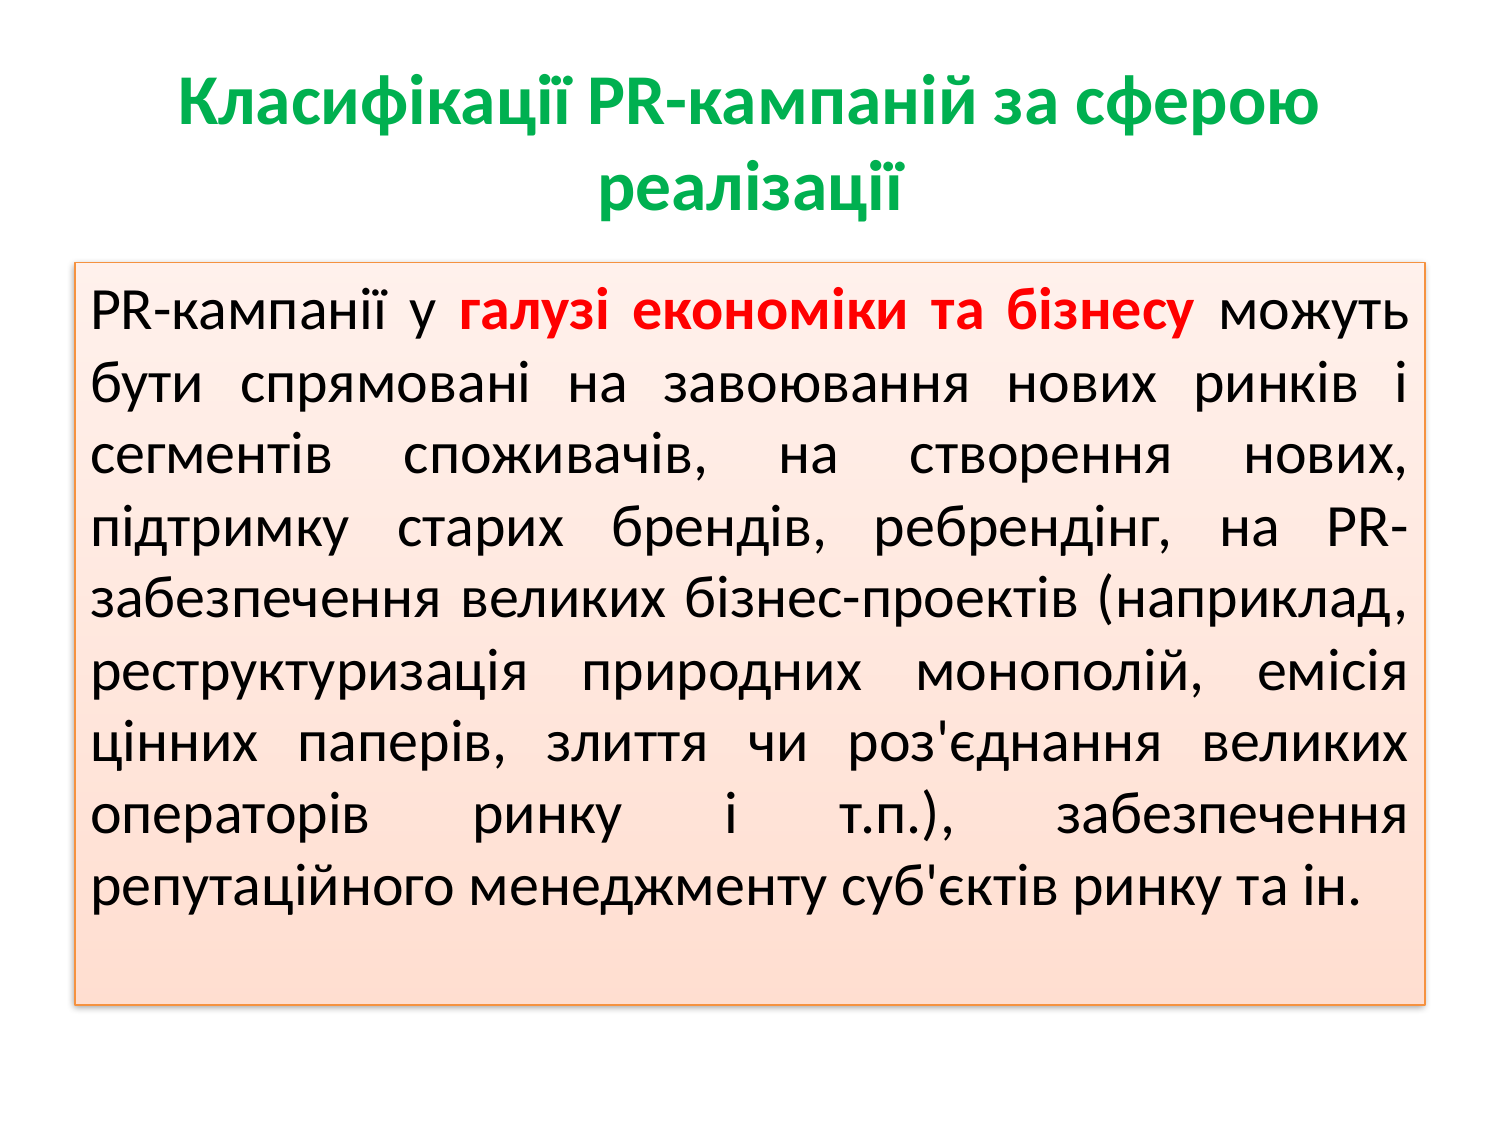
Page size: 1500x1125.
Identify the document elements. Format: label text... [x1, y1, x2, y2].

list PR-кампанії у галузі економіки та бізнесу можуть бути спрямовані на завоювання нових ринків і сегментів споживачів, на створення нових, підтримку старих брендів, ребрендінг, на PR-забезпечення великих бізнес-проектів (наприклад, реструктуризація природних монополій, емісія цінних паперів, злиття чи роз'єднання великих операторів ринку і т.п.), забезпечення репутаційного менеджменту суб'єктів ринку та ін. [74, 262, 1426, 1006]
title Класифікації PR-кампаній за сферою реалізації [75, 45, 1425, 233]
